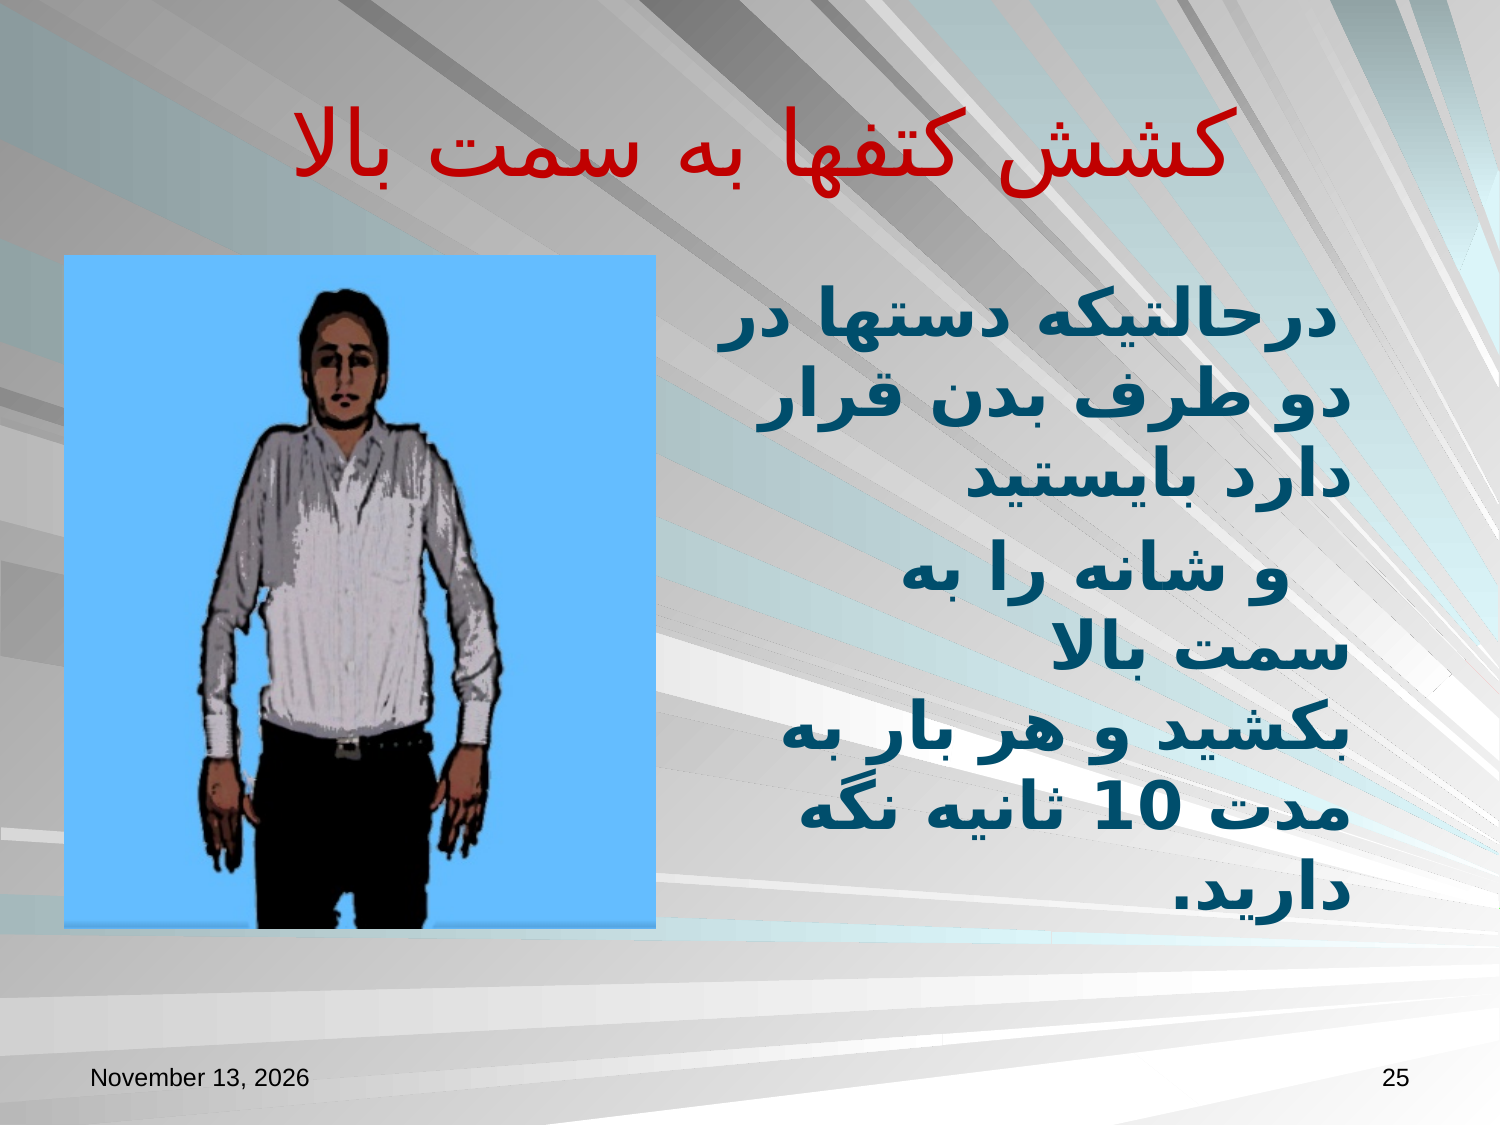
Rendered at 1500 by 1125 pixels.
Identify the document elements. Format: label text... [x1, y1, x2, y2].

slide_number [74, 1023, 426, 1100]
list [64, 255, 656, 929]
slide_number 25 [1074, 1023, 1426, 1100]
title کشش کتفها به سمت بالا [74, 45, 1426, 234]
list درحالتیکه دستها در دو طرف بدن قرار دارد بایستید و شانه را به سمت بالا بکشید و هر بار به مدت 10 ثانیه نگه دارید. [690, 262, 1426, 1006]
